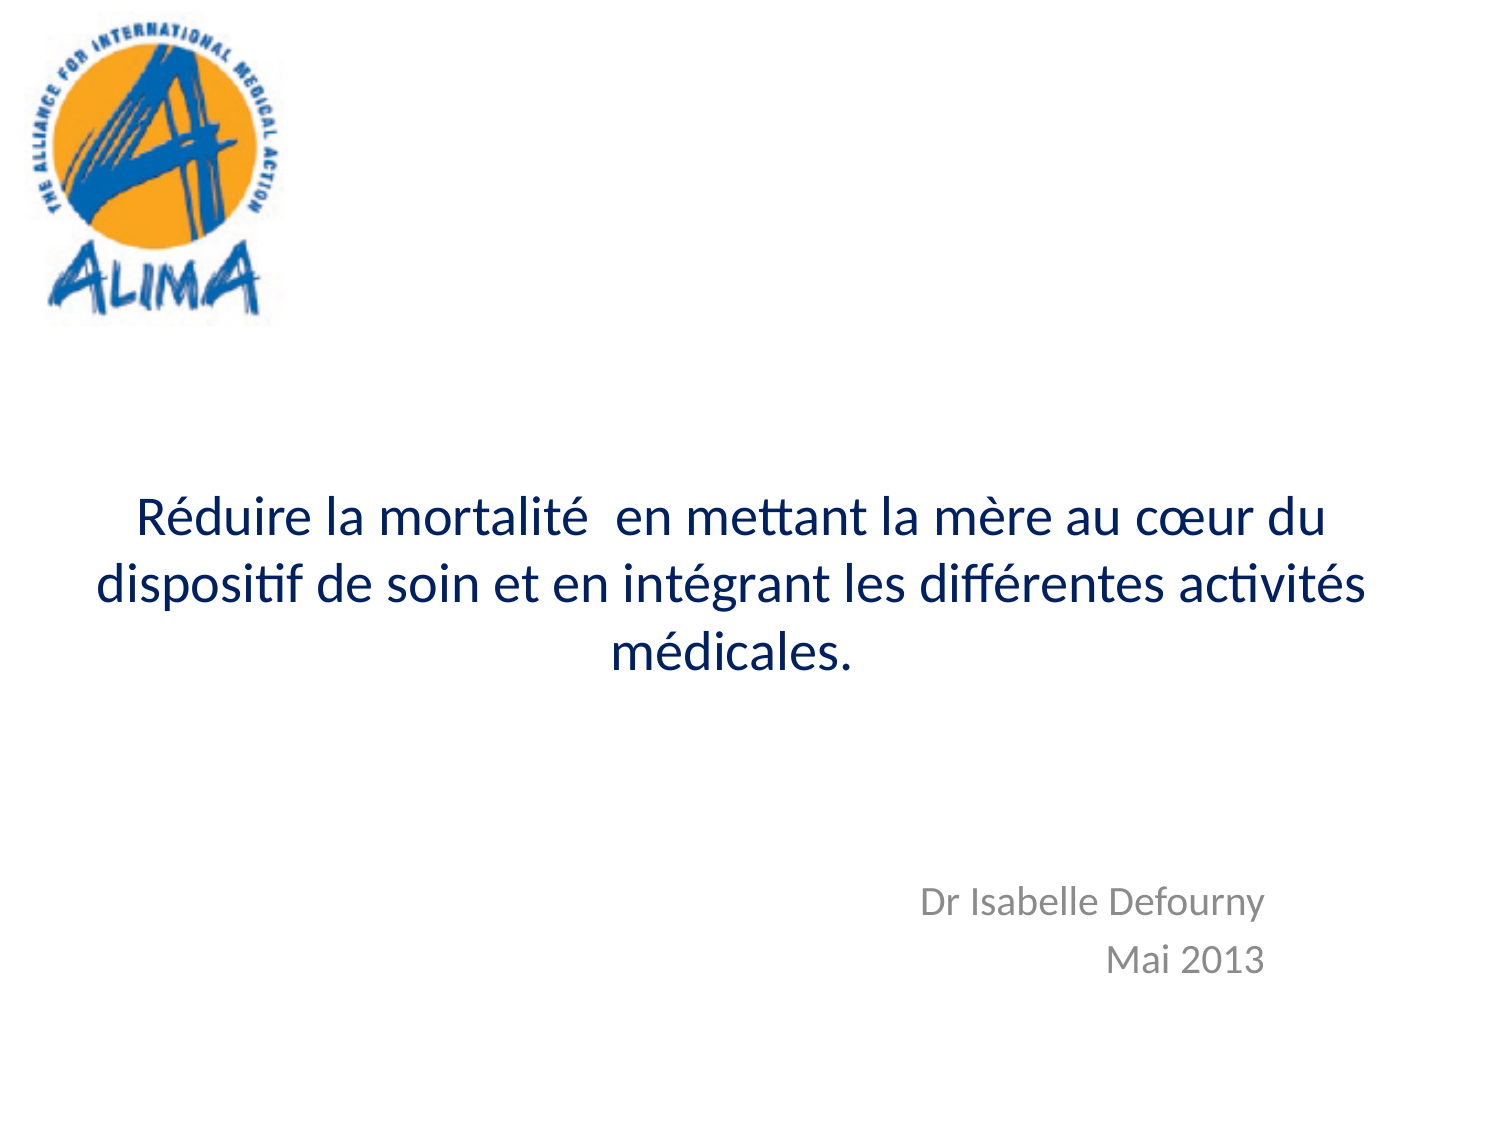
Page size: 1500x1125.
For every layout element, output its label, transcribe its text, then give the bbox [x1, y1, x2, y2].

title Réduire la mortalité en mettant la mère au cœur du dispositif de soin et en intégrant les différentes activités médicales. [64, 397, 1400, 764]
subtitle Dr Isabelle Defourny Mai 2013 [230, 727, 1281, 1016]
picture [0, 0, 314, 340]
